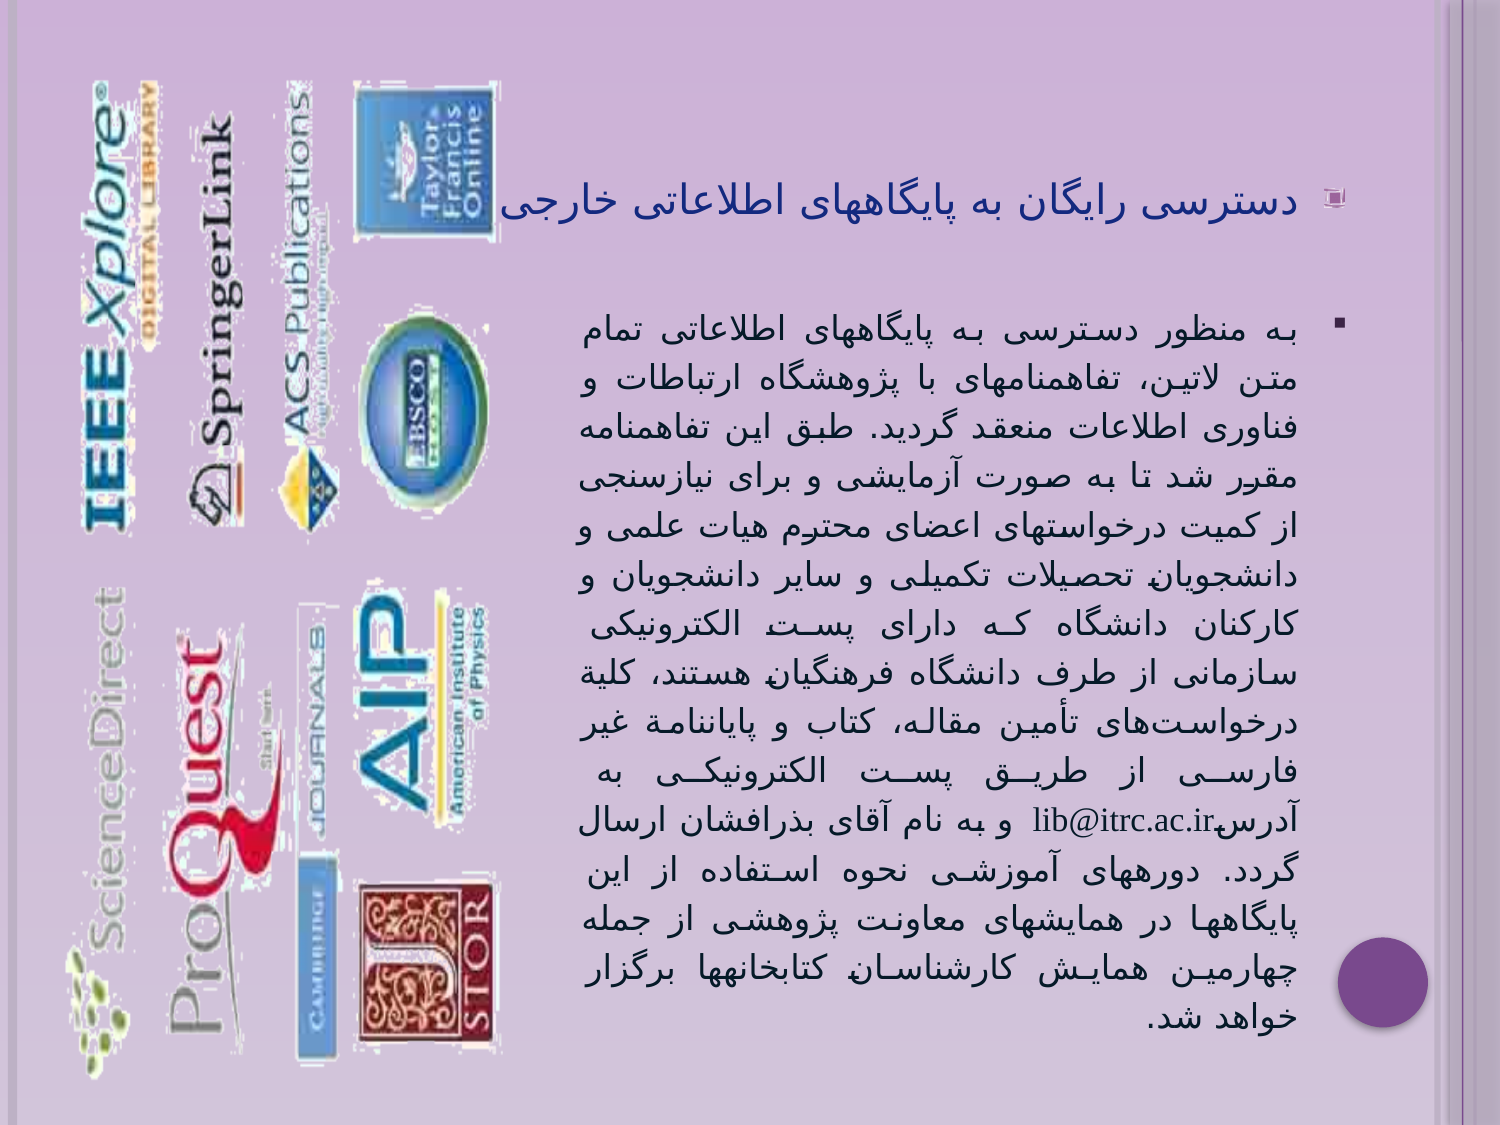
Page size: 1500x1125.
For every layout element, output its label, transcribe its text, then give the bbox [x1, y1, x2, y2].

picture [0, 44, 810, 1093]
picture [1324, 187, 1345, 208]
list به منظور دسترسی به پایگاه­های اطلاعاتی تمام متن لاتین، تفاهم‏نامه­ای با پژوهشگاه ارتباطات و فناوری اطلاعات منعقد گردید. طبق این تفاهم‏نامه مقرر شد تا به صورت آزمایشی و برای نیازسنجی از کمیت درخواست­های اعضای محترم هیات علمی و دانشجویان تحصیلات تکمیلی و سایر دانشجویان و کارکنان دانشگاه که دارای پست الکترونیکی سازمانی از طرف دانشگاه فرهنگیان هستند، کلیة درخواست‌های تأمین مقاله، کتاب و پایان­نامة غیر فارسی از طریق پست الکترونیکی به آدرسlib@itrc.ac.ir و به نام آقای بذرافشان ارسال گردد. دوره‏های آموزشی نحوه استفاده از این پایگاه‏ها در همایش‏های معاونت پژوهشی از جمله چهارمین همایش کارشناسان کتابخانه‏ها برگزار خواهد شد. [561, 290, 1360, 1060]
title دسترسی رایگان به پایگاه‏های اطلاعاتی خارجی [514, 42, 1360, 231]
